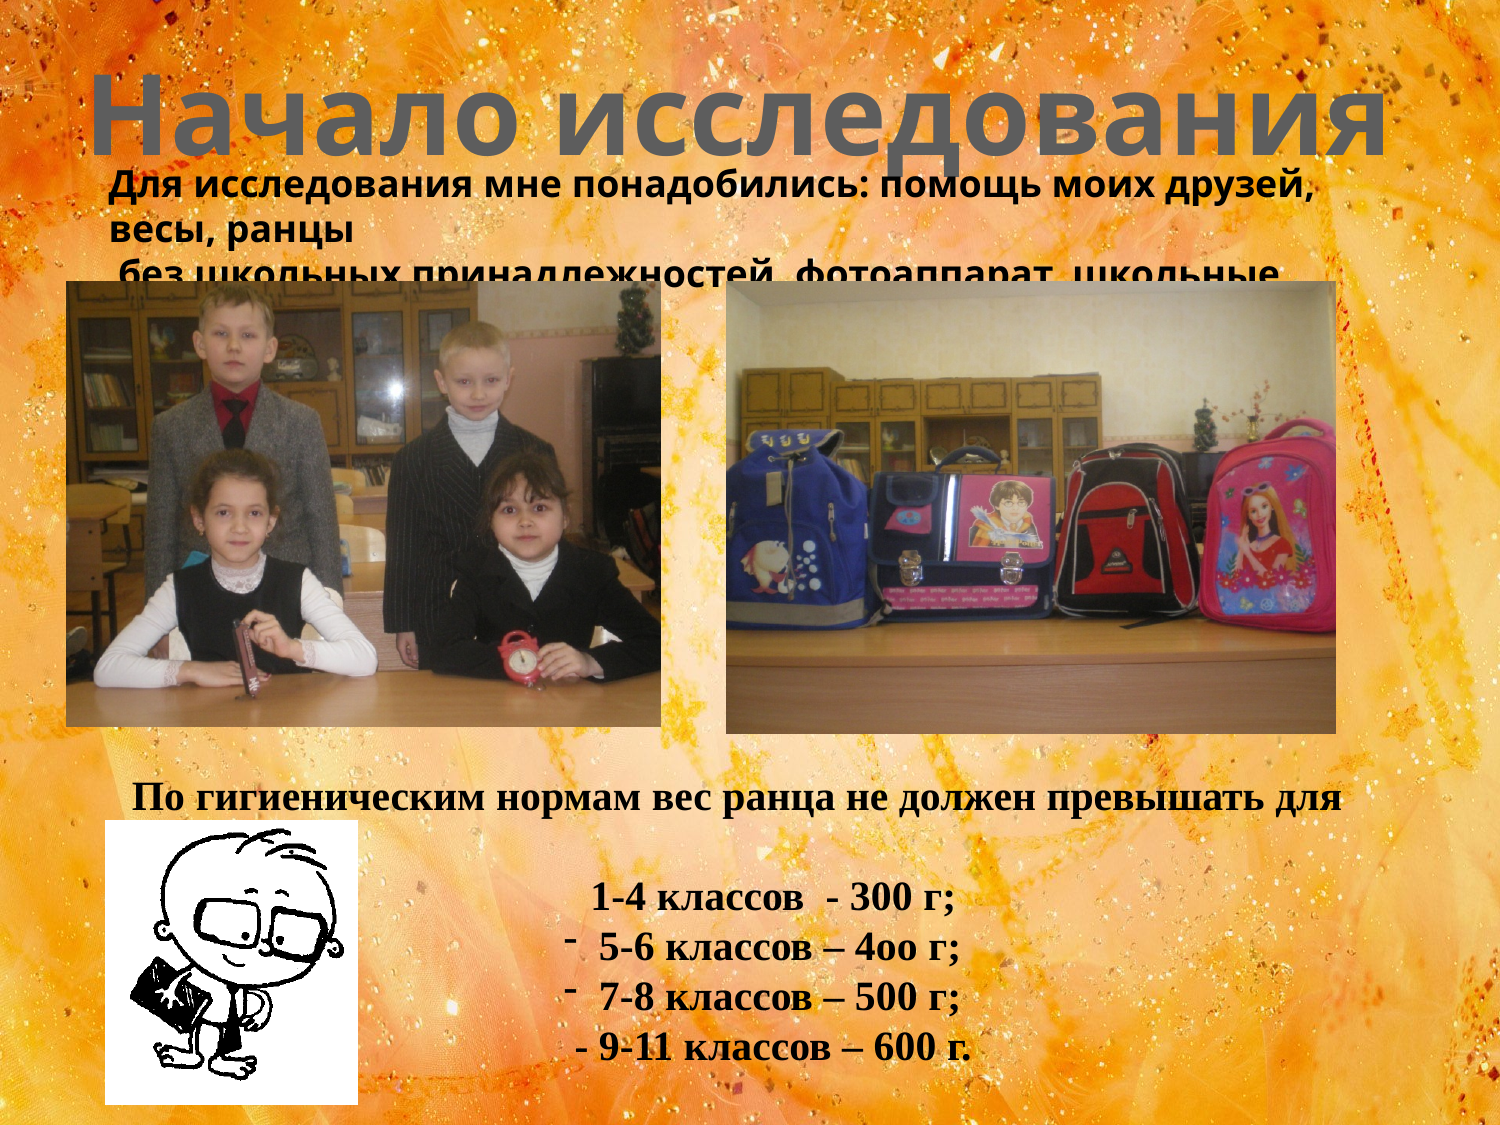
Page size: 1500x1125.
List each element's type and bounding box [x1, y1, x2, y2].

picture [726, 280, 1337, 735]
picture [105, 820, 358, 1105]
picture [65, 280, 661, 727]
list [0, 0, 1500, 1125]
